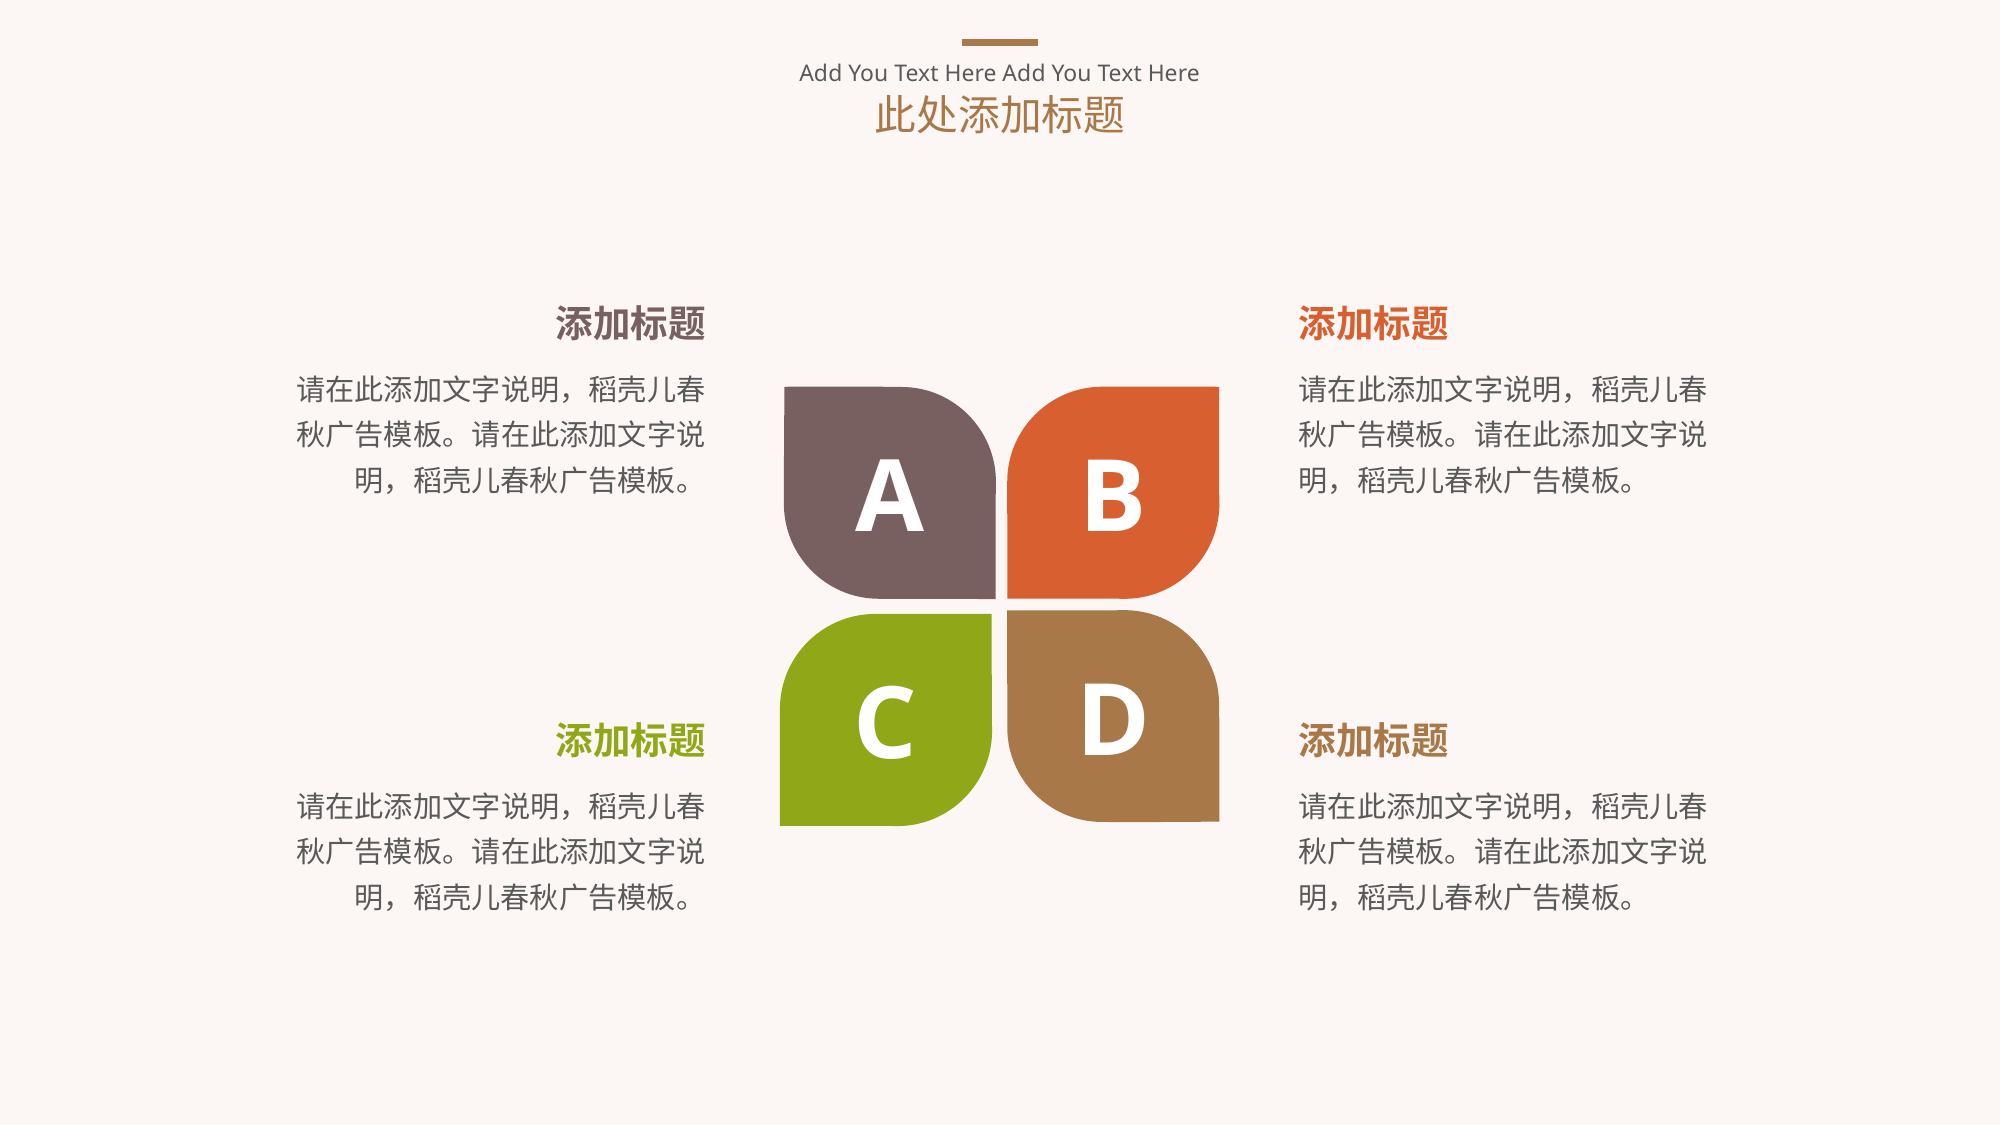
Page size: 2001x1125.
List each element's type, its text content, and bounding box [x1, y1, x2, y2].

text_box [799, 613, 993, 784]
text_box B [1022, 424, 1204, 560]
text_box 添加标题 [1284, 709, 1465, 770]
text_box 请在此添加文字说明，稻壳儿春秋广告模板。请在此添加文字说明，稻壳儿春秋广告模板。 [1284, 353, 1742, 505]
text_box 添加标题 [1284, 292, 1465, 353]
text_box 此处添加标题 [859, 93, 1141, 147]
text_box [1025, 653, 1220, 823]
text_box Add You Text Here Add You Text Here [770, 42, 1230, 93]
text_box [1007, 610, 1200, 780]
text_box [783, 386, 977, 556]
text_box 请在此添加文字说明，稻壳儿春秋广告模板。请在此添加文字说明，稻壳儿春秋广告模板。 [258, 353, 721, 505]
text_box C [795, 651, 976, 787]
text_box [1007, 430, 1201, 599]
text_box A [799, 424, 980, 559]
text_box 请在此添加文字说明，稻壳儿春秋广告模板。请在此添加文字说明，稻壳儿春秋广告模板。 [258, 770, 721, 922]
text_box [801, 429, 996, 600]
text_box [779, 657, 974, 827]
text_box 请在此添加文字说明，稻壳儿春秋广告模板。请在此添加文字说明，稻壳儿春秋广告模板。 [1284, 770, 1742, 922]
text_box 添加标题 [540, 292, 721, 353]
text_box 添加标题 [540, 709, 721, 770]
text_box [1026, 386, 1220, 556]
text_box D [1023, 647, 1204, 783]
